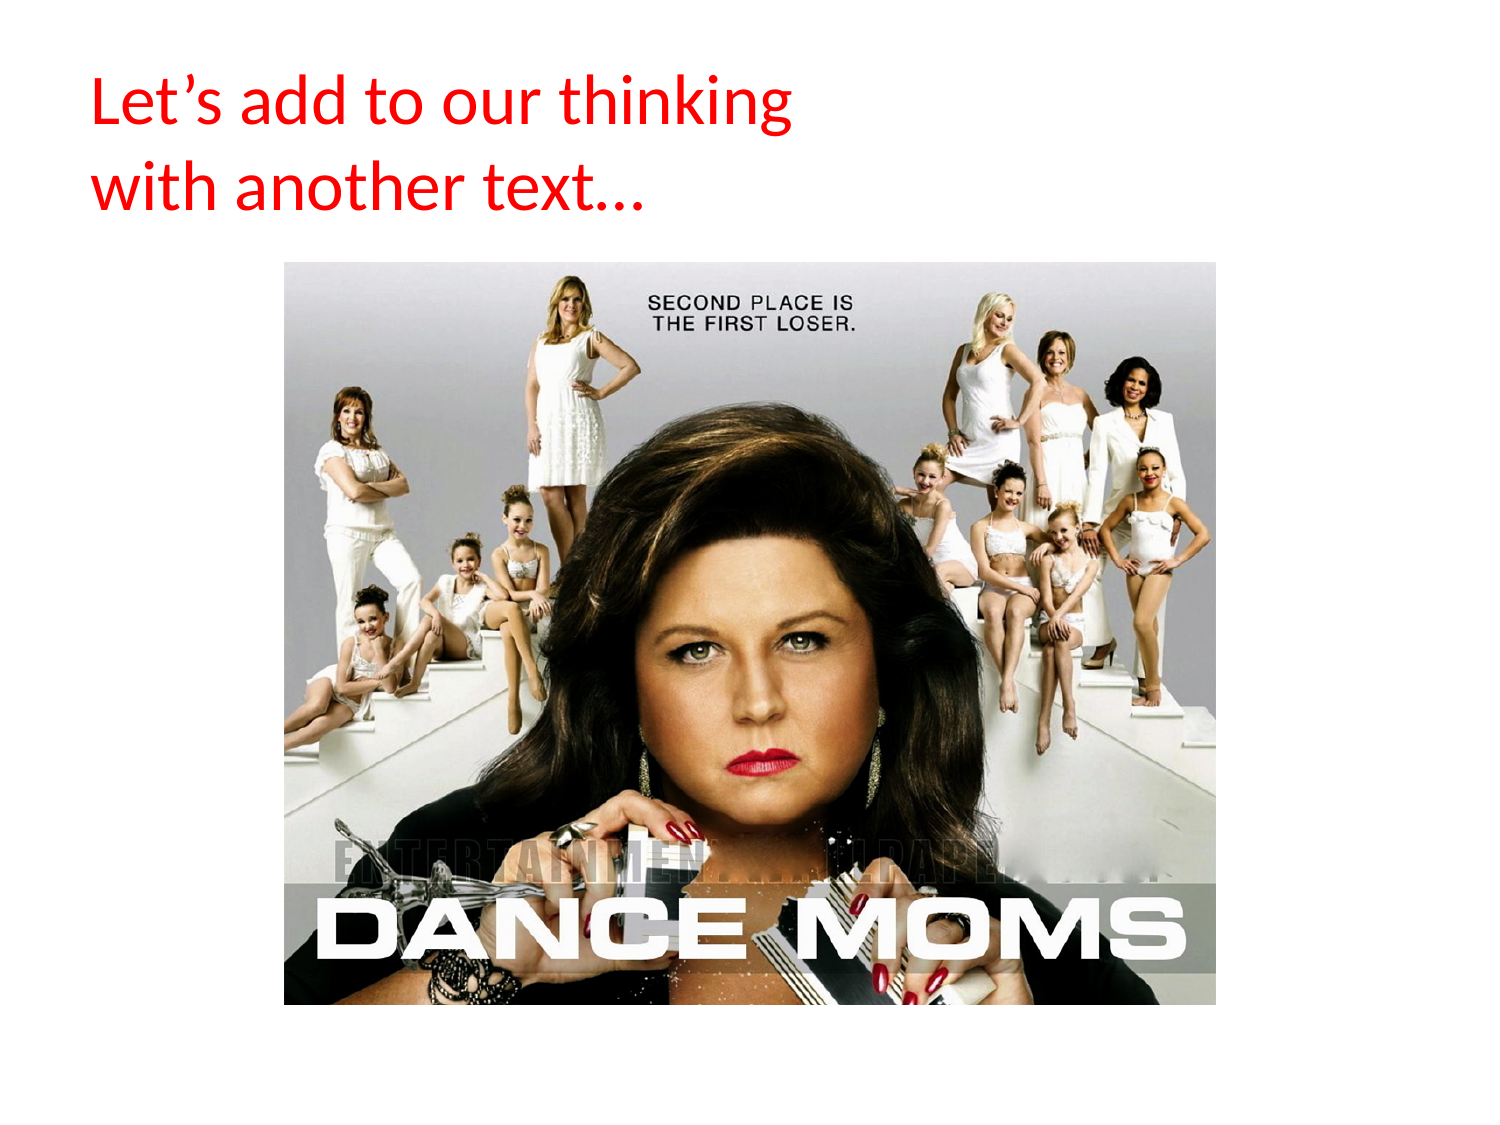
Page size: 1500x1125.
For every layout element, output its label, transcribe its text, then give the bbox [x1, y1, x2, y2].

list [284, 262, 1216, 1006]
title Let’s add to our thinking with another text… [75, 45, 1425, 233]
